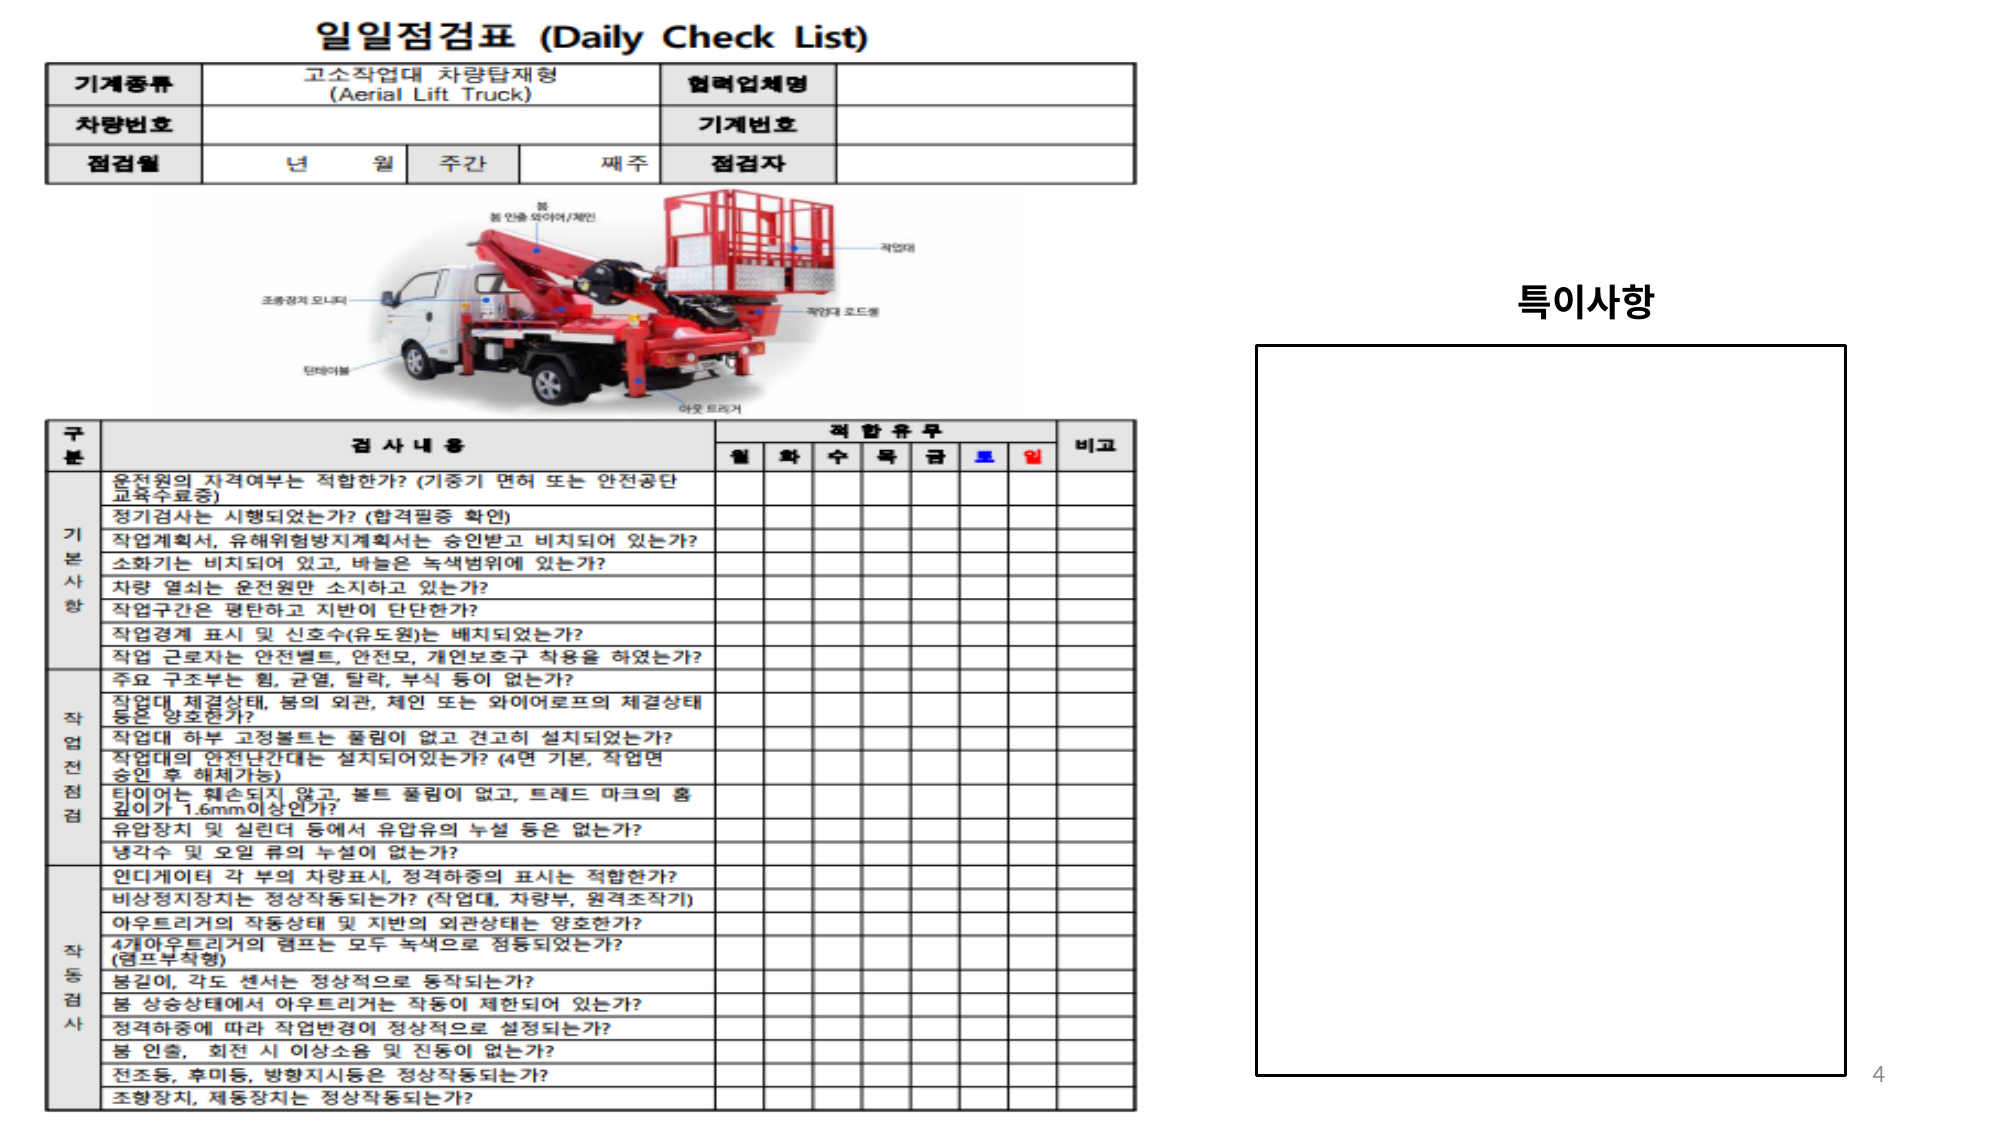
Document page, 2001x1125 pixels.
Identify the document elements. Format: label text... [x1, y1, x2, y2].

text_box 특이사항 [1199, 271, 1877, 332]
picture [21, 5, 1185, 1125]
slide_number 4 [1433, 1042, 1900, 1103]
text_box [1255, 344, 1847, 1077]
